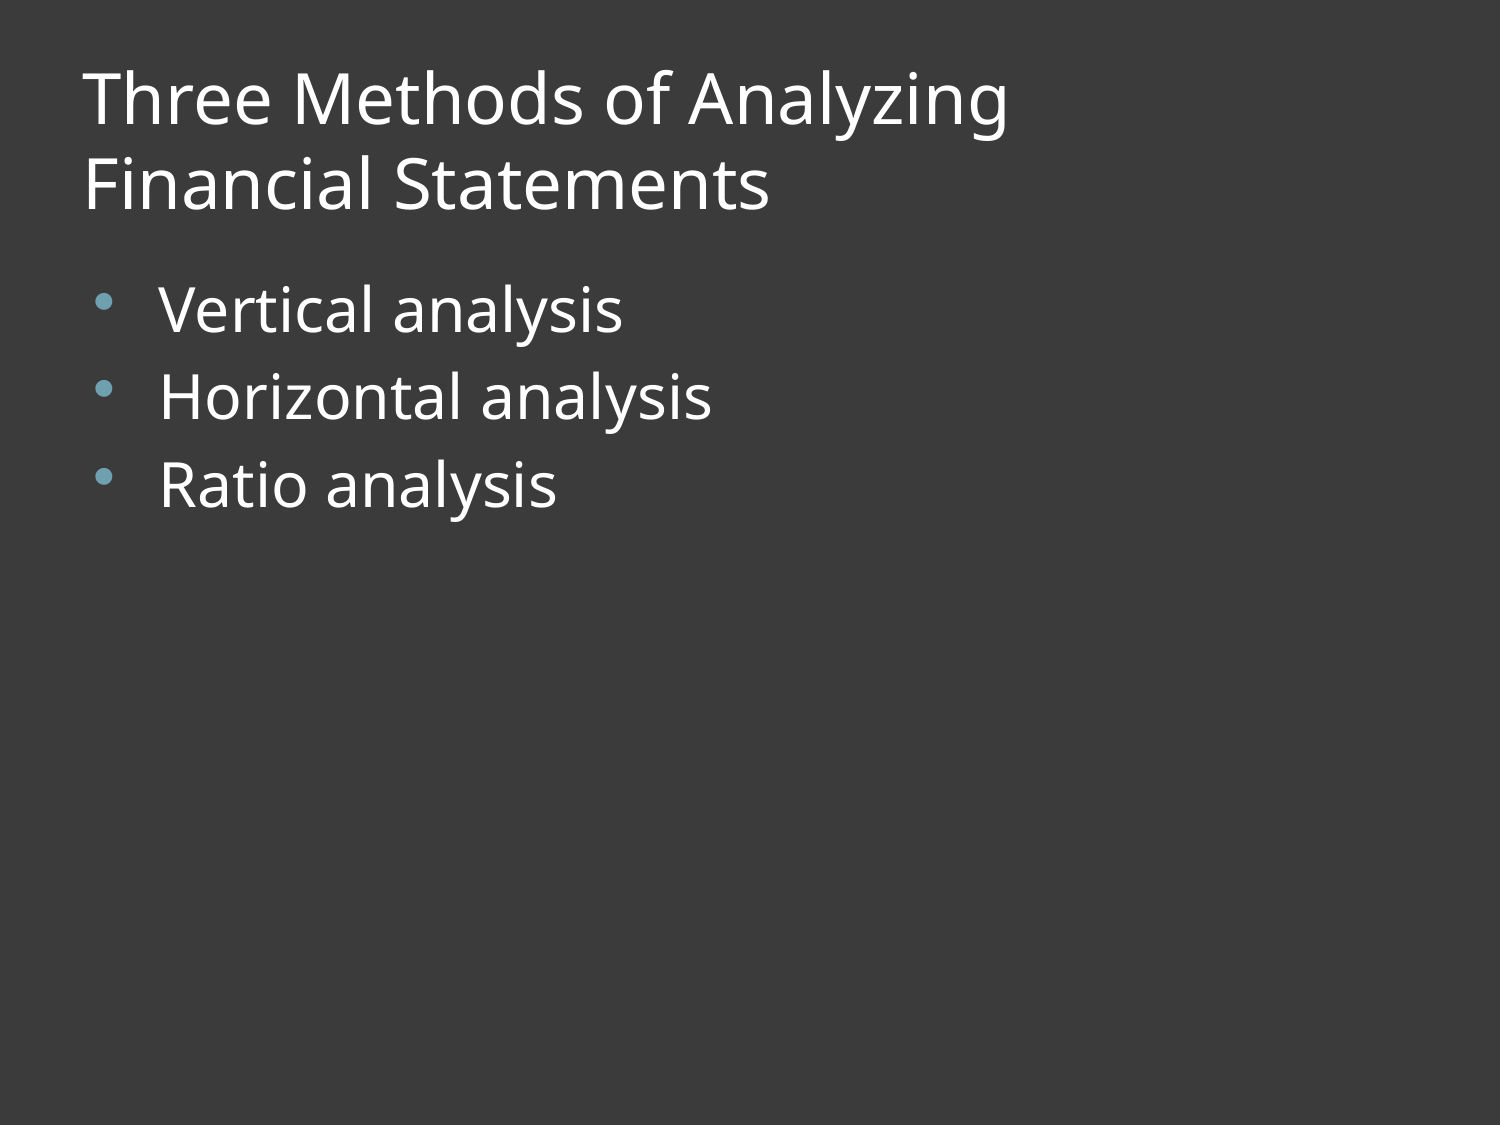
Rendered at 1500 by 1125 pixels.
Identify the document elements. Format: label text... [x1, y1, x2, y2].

title Three Methods of Analyzing Financial Statements [75, 45, 1300, 233]
list Vertical analysis Horizontal analysis Ratio analysis [75, 262, 1300, 1005]
